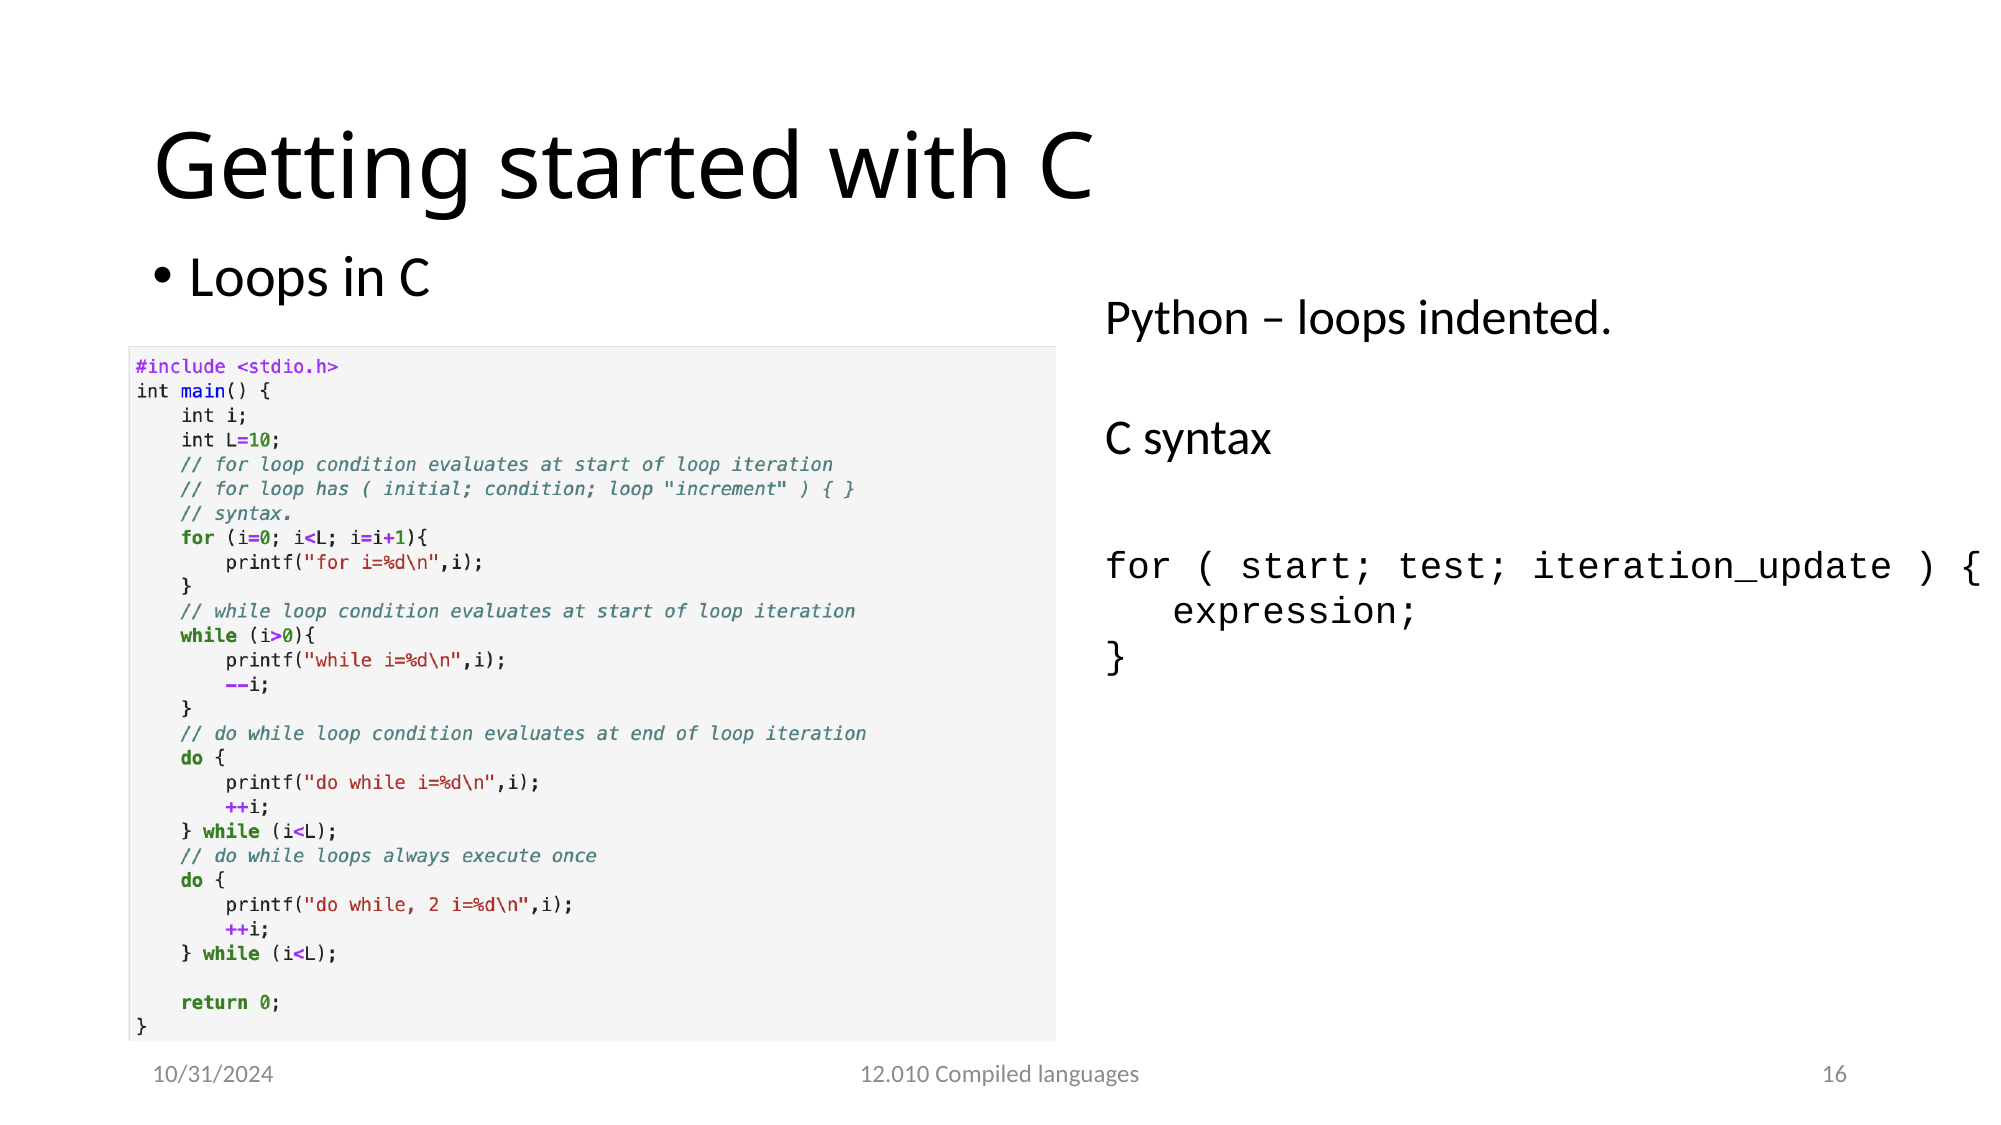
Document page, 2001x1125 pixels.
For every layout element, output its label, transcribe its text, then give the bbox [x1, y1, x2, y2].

text_box Python – loops indented. C syntax [1090, 277, 1628, 472]
footer 12.010 Compiled languages [662, 1042, 1338, 1103]
list Loops in C [137, 238, 1863, 953]
slide_number 16 [1412, 1042, 1863, 1103]
title Getting started with C [137, 59, 1863, 238]
text_box for ( start; test; iteration_update ) { expression; } [1090, 488, 1998, 683]
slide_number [137, 1042, 588, 1103]
picture [116, 336, 1056, 1041]
